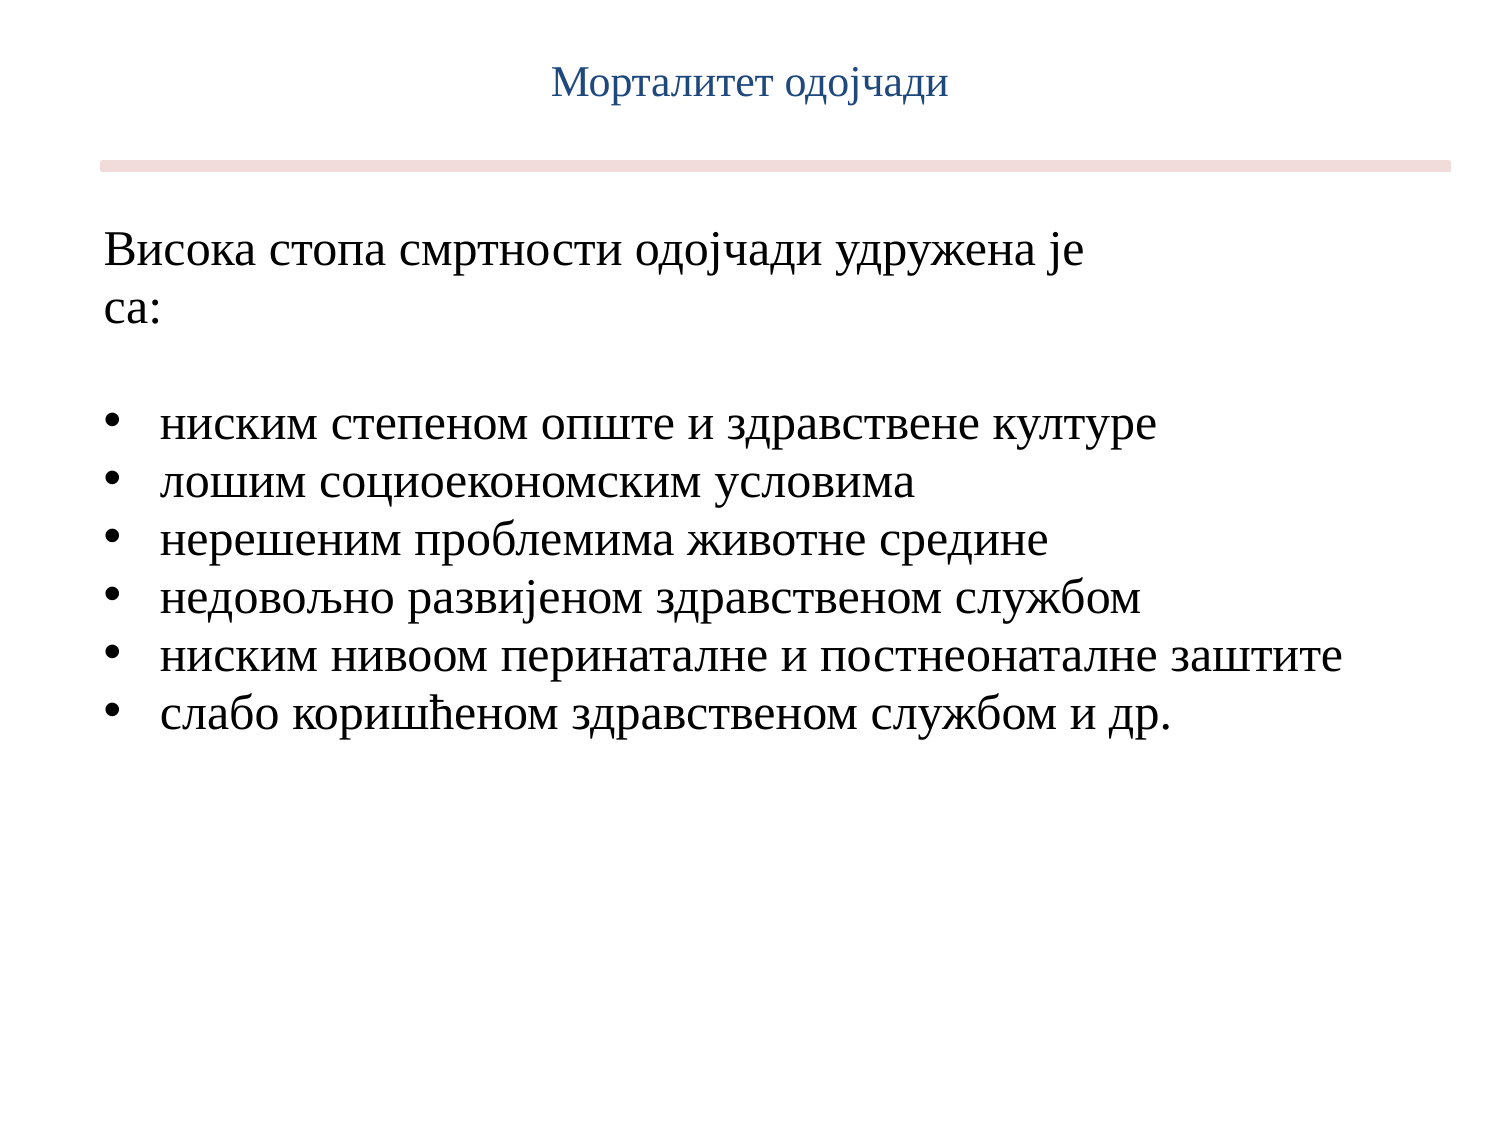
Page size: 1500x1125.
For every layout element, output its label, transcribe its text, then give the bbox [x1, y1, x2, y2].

picture [100, 160, 1451, 172]
title Морталитет одојчади [75, 45, 1425, 114]
list Висока стопа смртности одојчади удружена је са: ниским степеном опште и здравствене културе лошим социоекономским условима нерешеним проблемима животне средине недовољно развијеном здравственом службом ниским нивоом перинаталне и постнеонаталне заштите слабо коришћеном здравственом службом и др. [88, 220, 1439, 963]
